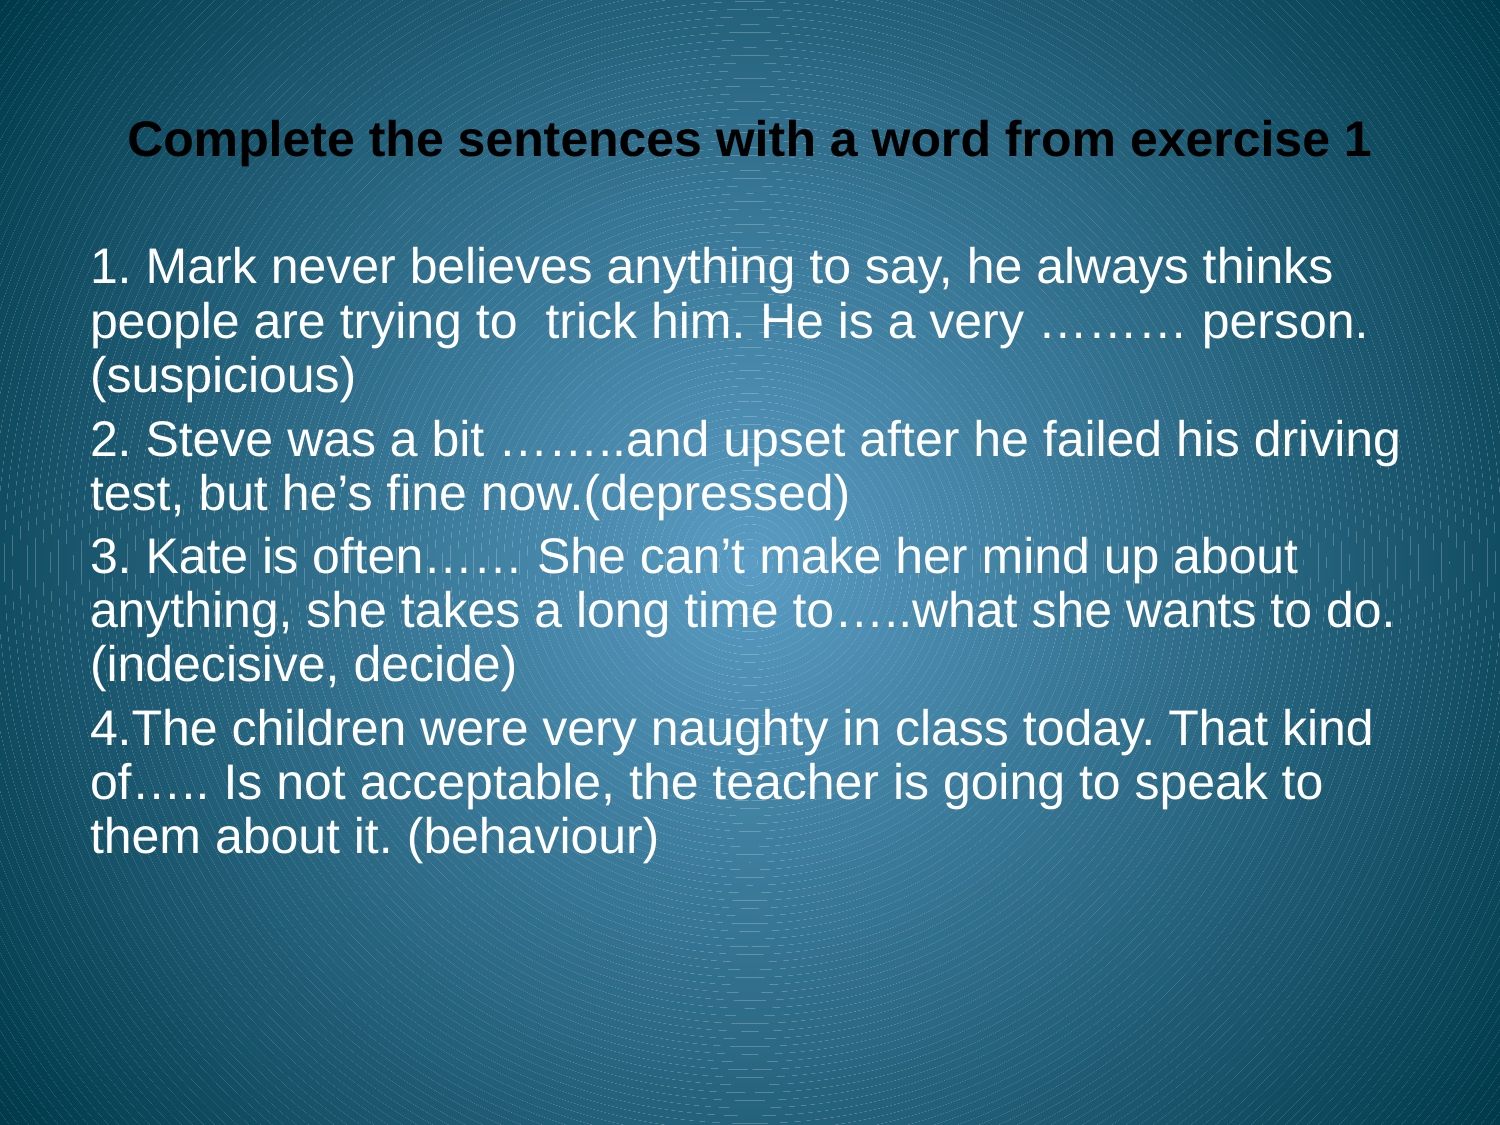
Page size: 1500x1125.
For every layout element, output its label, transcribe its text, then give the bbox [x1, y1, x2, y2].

list Complete the sentences with a word from exercise 1 1. Mark never believes anything to say, he always thinks people are trying to trick him. He is a very ……… person.(suspicious) 2. Steve was a bit ……..and upset after he failed his driving test, but he’s fine now.(depressed) 3. Kate is often…… She can’t make her mind up about anything, she takes a long time to…..what she wants to do.(indecisive, decide) 4.The children were very naughty in class today. That kind of….. Is not acceptable, the teacher is going to speak to them about it. (behaviour) [74, 105, 1426, 1006]
